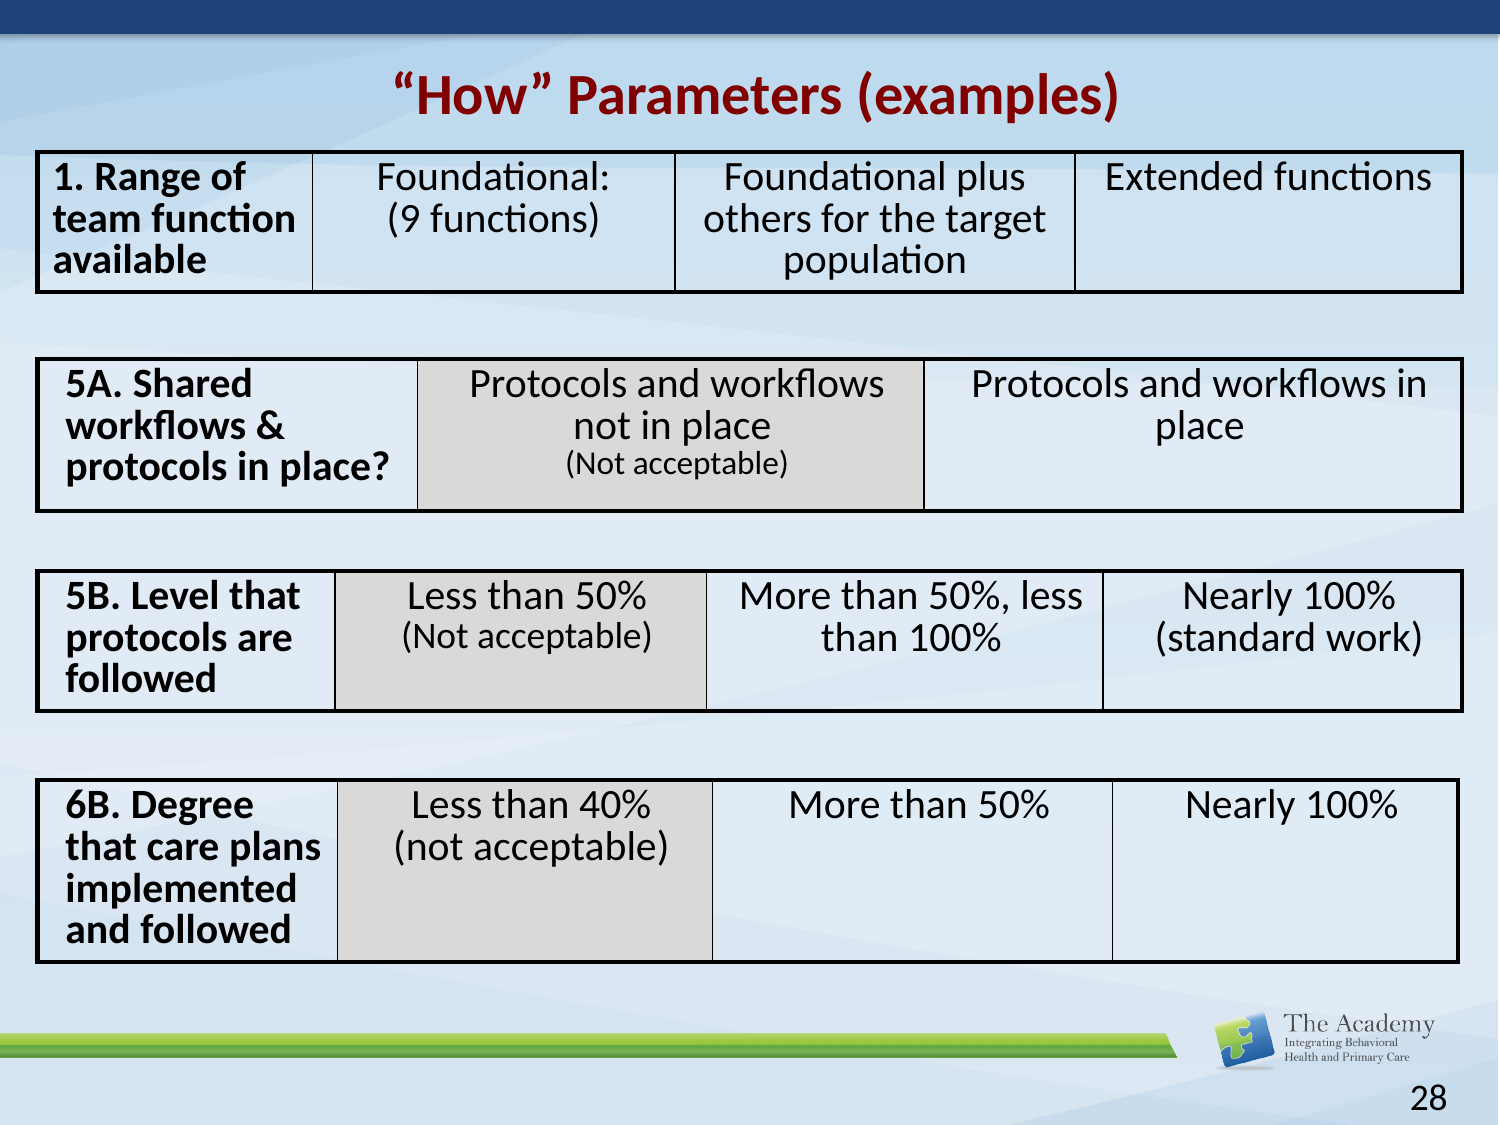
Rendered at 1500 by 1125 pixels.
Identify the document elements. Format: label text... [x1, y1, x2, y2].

table_header Protocols and workflows in place [925, 361, 1460, 509]
table_header 1. Range of team function available [40, 154, 312, 290]
picture [0, 34, 1498, 1125]
table_header Nearly 100% (standard work) [1104, 573, 1460, 709]
table_header Foundational plus others for the target population [676, 154, 1074, 290]
table_header Nearly 100% [1113, 782, 1456, 960]
table_header Less than 40% (not acceptable) [338, 782, 712, 960]
table_header Protocols and workflows not in place (Not acceptable) [418, 361, 923, 509]
text_box “How” Parameters (examples) [149, 24, 1363, 88]
table_header More than 50%, less than 100% [707, 573, 1102, 709]
table_header 6B. Degree that care plans implemented and followed [40, 782, 337, 960]
text_box 28 [1112, 1065, 1463, 1125]
table_header Foundational: (9 functions) [313, 154, 674, 290]
table_header Less than 50% (Not acceptable) [336, 573, 706, 709]
table_header 5A. Shared workflows & protocols in place? [40, 361, 417, 509]
table_header 5B. Level that protocols are followed [40, 573, 334, 709]
table_header More than 50% [713, 782, 1112, 960]
table_header Extended functions [1076, 154, 1460, 290]
